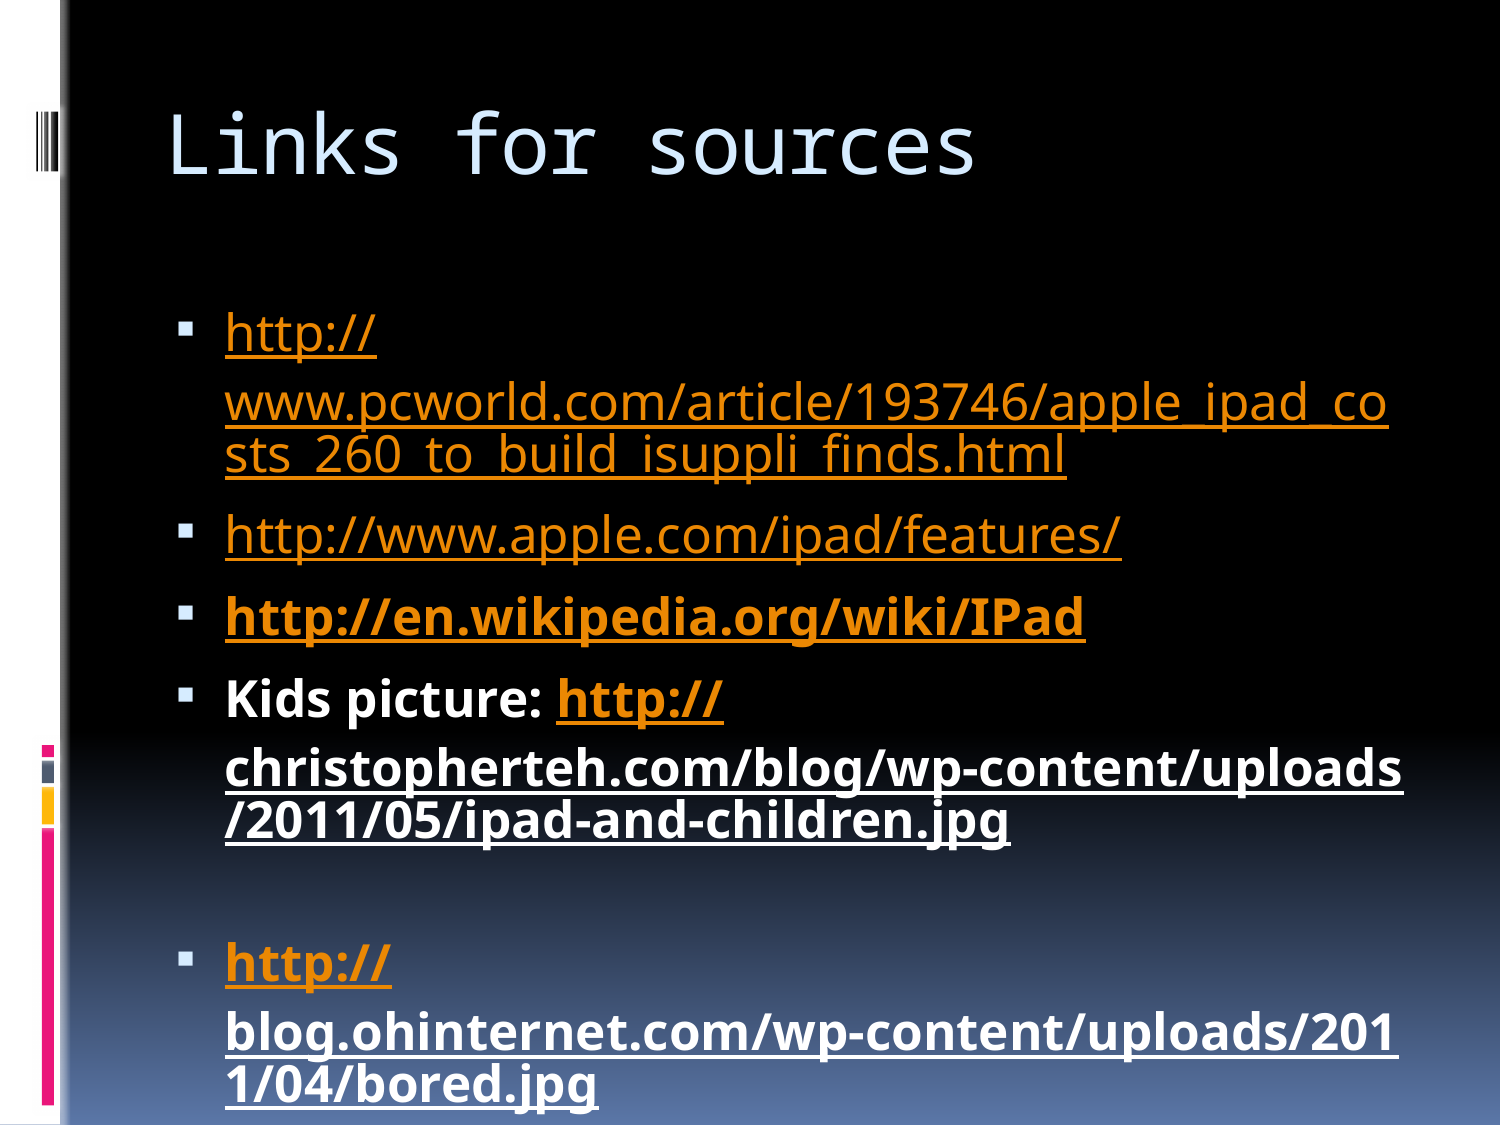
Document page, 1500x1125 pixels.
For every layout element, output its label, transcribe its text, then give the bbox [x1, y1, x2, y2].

list http://www.pcworld.com/article/193746/apple_ipad_costs_260_to_build_isuppli_finds.html http://www.apple.com/ipad/features/ http://en.wikipedia.org/wiki/IPad Kids picture: http://christopherteh.com/blog/wp-content/uploads/2011/05/ipad-and-children.jpg http://blog.ohinternet.com/wp-content/uploads/2011/04/bored.jpg [150, 292, 1425, 1043]
title Links for sources [150, 83, 1425, 234]
